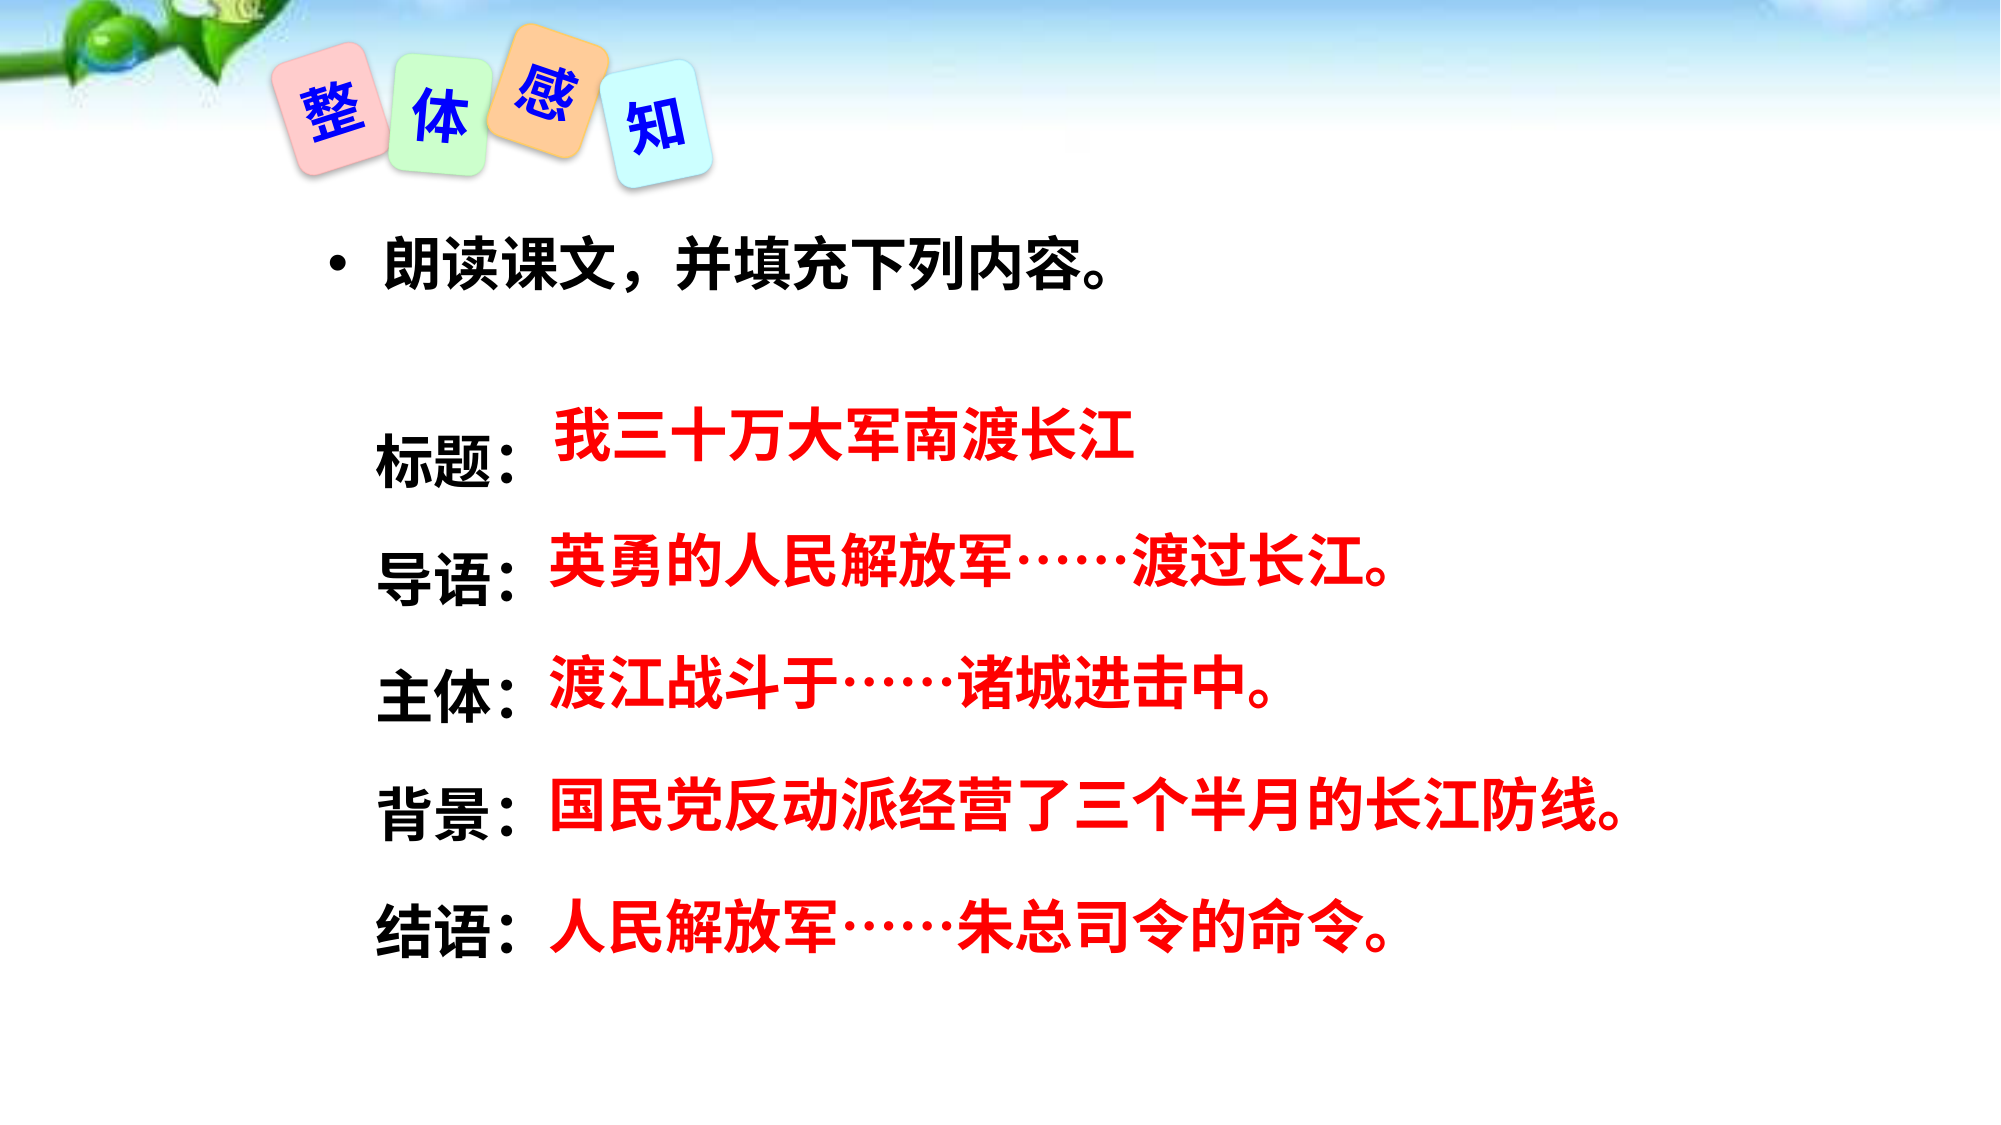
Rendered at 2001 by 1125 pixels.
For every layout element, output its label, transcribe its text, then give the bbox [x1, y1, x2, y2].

text_box 我三十万大军南渡长江 [538, 390, 1152, 476]
text_box 人民解放军……朱总司令的命令。 [534, 882, 1678, 968]
text_box 英勇的人民解放军……渡过长江。 [534, 516, 1598, 602]
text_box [282, 31, 705, 183]
text_box 朗读课文，并填充下列内容。 [316, 221, 1691, 303]
text_box 渡江战斗于……诸城进击中。 [534, 638, 1598, 724]
text_box 标题： 导语： 主体： 背景： 结语： [360, 383, 657, 973]
picture [0, 0, 2001, 1125]
text_box 国民党反动派经营了三个半月的长江防线。 [534, 760, 1678, 846]
